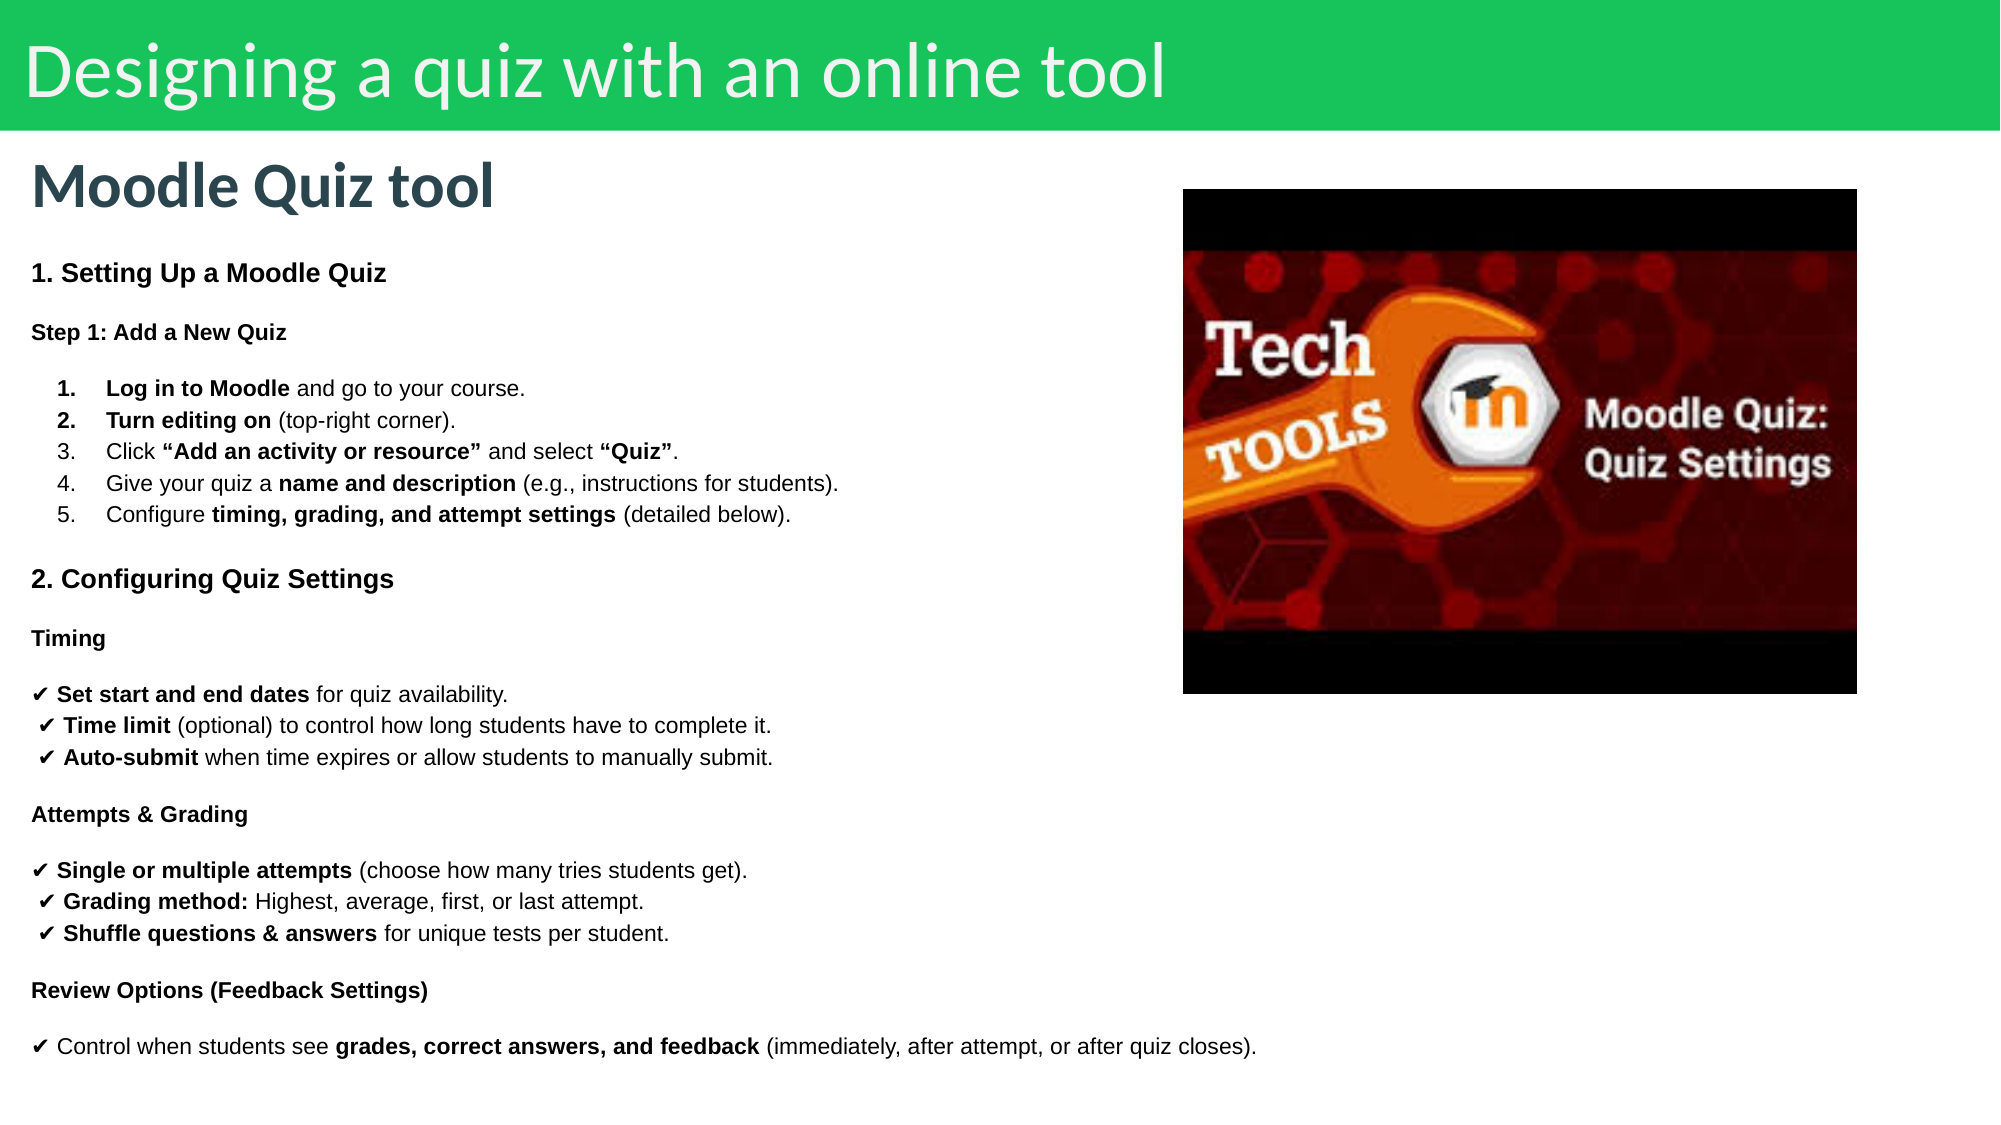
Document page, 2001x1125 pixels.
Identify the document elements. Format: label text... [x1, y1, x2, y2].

picture [1183, 189, 1857, 695]
title Designing a quiz with an online tool [16, 13, 1976, 131]
list Moodle Quiz tool 1. Setting Up a Moodle Quiz Step 1: Add a New Quiz Log in to Moodle and go to your course. Turn editing on (top-right corner). Click “Add an activity or resource” and select “Quiz”. Give your quiz a name and description (e.g., instructions for students). Configure timing, grading, and attempt settings (detailed below). 2. Configuring Quiz Settings Timing ✔ Set start and end dates for quiz availability. ✔ Time limit (optional) to control how long students have to complete it. ✔ Auto-submit when time expires or allow students to manually submit. Attempts & Grading ✔ Single or multiple attempts (choose how many tries students get). ✔ Grading method: Highest, average, first, or last attempt. ✔ Shuffle questions & answers for unique tests per student. Review Options (Feedback Settings) ✔ Control when students see grades, correct answers, and feedback (immediately, after attempt, or after quiz closes). [16, 144, 1976, 1108]
